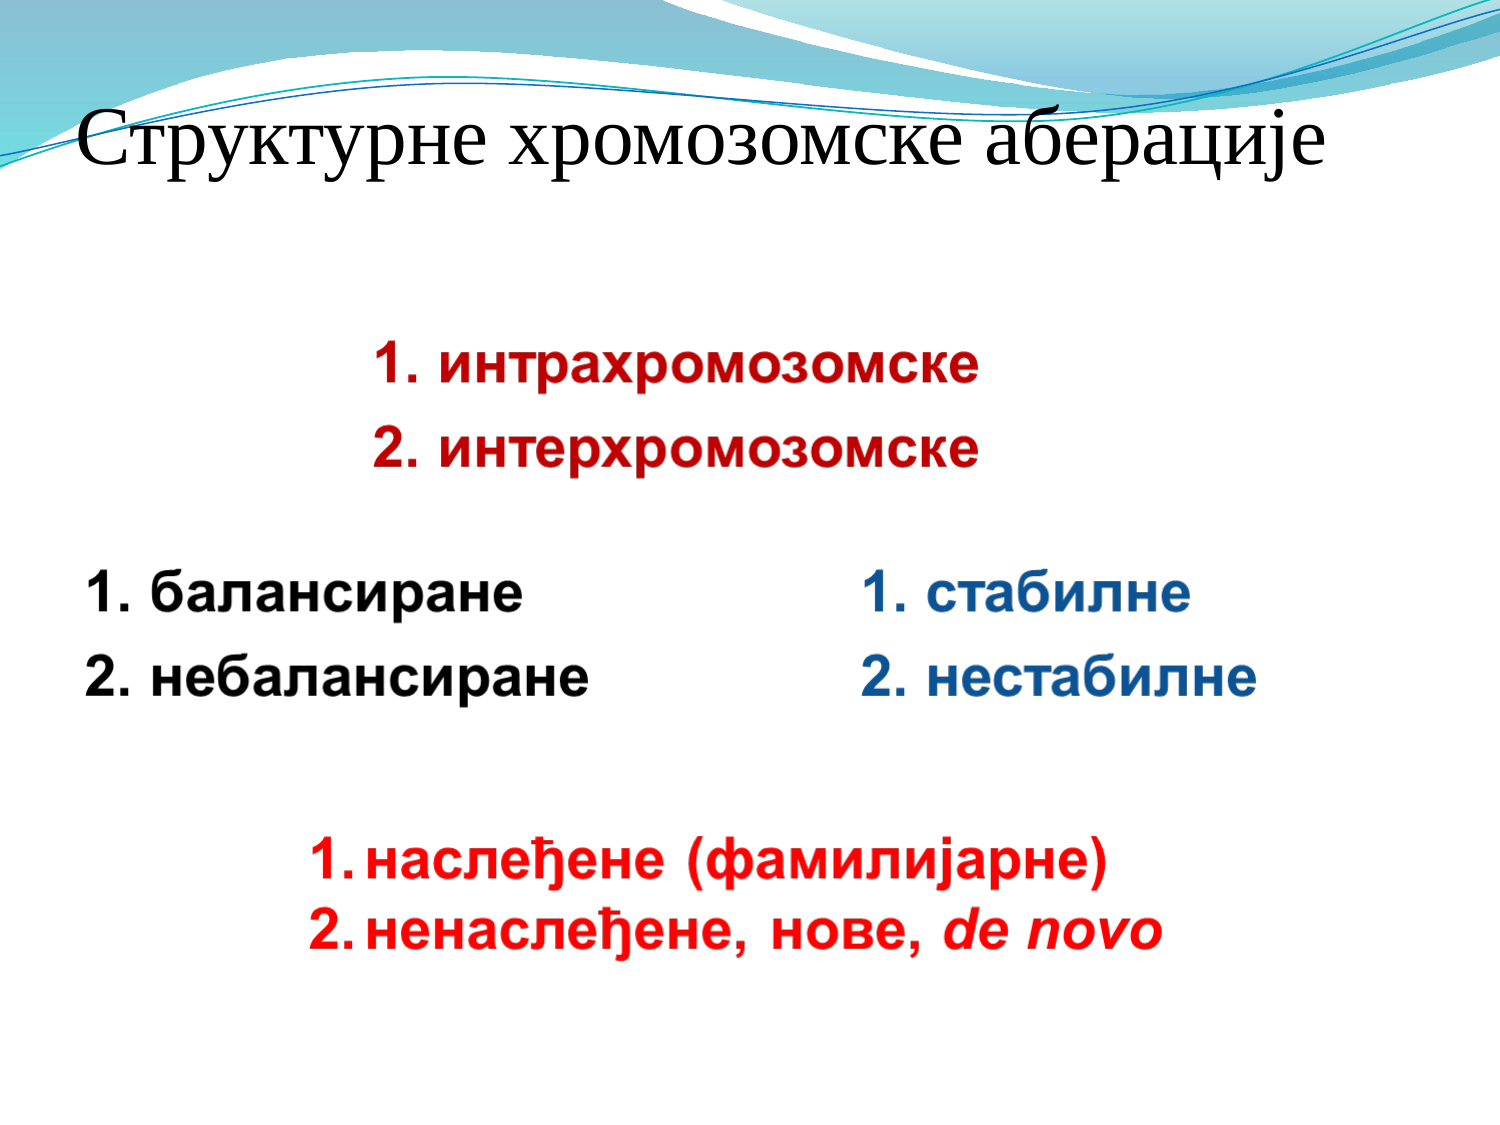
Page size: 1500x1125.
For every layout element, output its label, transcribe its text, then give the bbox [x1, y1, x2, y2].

picture [824, 536, 1293, 744]
title Структурне хромозомске аберације [74, 49, 1426, 182]
picture [274, 803, 1197, 997]
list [337, 306, 1015, 515]
picture [49, 536, 626, 744]
